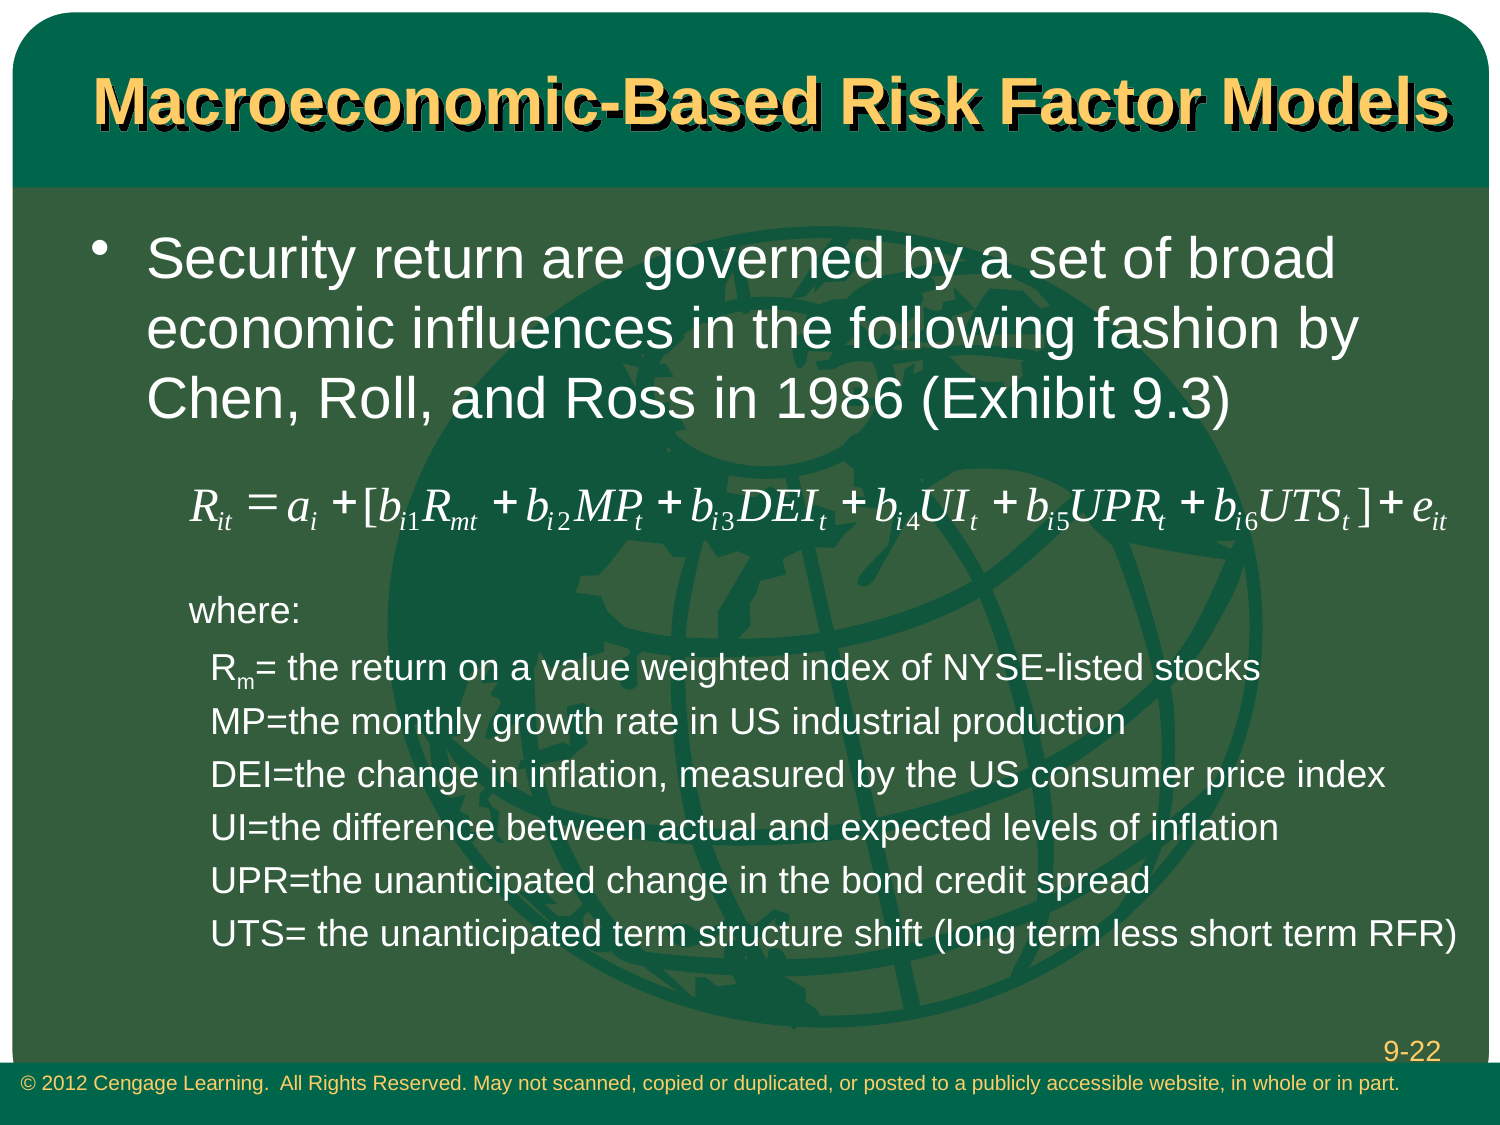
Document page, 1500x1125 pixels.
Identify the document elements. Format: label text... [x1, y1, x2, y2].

text_box where: Rm= the return on a value weighted index of NYSE-listed stocks MP=the monthly growth rate in US industrial production DEI=the change in inflation, measured by the US consumer price index UI=the difference between actual and expected levels of inflation UPR=the unanticipated change in the bond credit spread UTS= the unanticipated term structure shift (long term less short term RFR) [174, 578, 1500, 962]
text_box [180, 467, 1459, 540]
footer © 2012 Cengage Learning. All Rights Reserved. May not scanned, copied or duplicated, or posted to a publicly accessible website, in whole or in part. [0, 1062, 1500, 1125]
list Security return are governed by a set of broad economic influences in the following fashion by Chen, Roll, and Ross in 1986 (Exhibit 9.3) [75, 212, 1463, 1013]
slide_number 9-22 [1325, 1025, 1500, 1062]
title Macroeconomic-Based Risk Factor Models [43, 35, 1500, 161]
